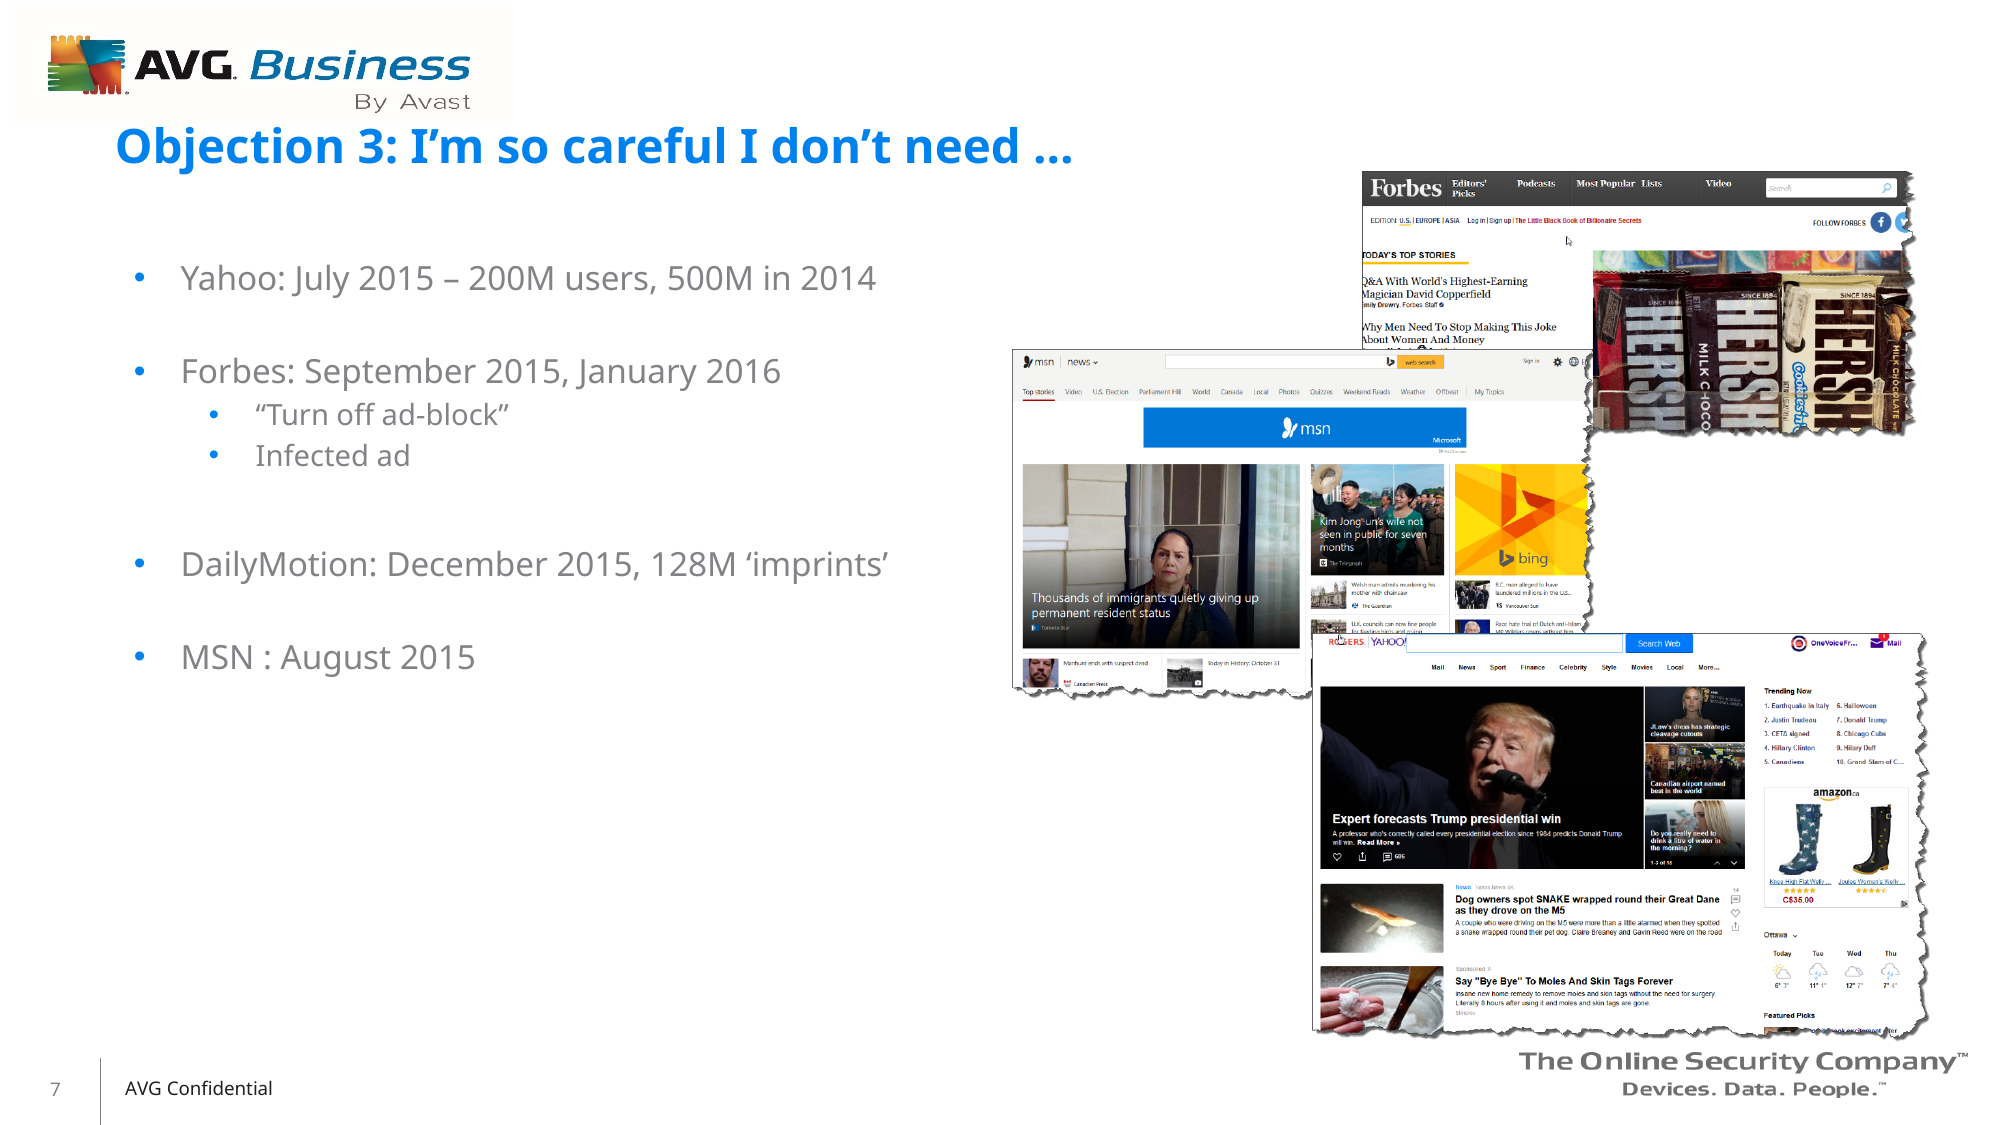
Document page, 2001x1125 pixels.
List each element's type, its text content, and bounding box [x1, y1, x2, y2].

list Yahoo: July 2015 – 200M users, 500M in 2014 Forbes: September 2015, January 2016 “Turn off ad-block” Infected ad DailyMotion: December 2015, 128M ‘imprints’ MSN : August 2015 [118, 249, 1075, 1018]
picture [1012, 171, 1938, 1048]
title Objection 3: I’m so careful I don’t need … [99, 107, 1904, 238]
picture [8, 6, 509, 123]
picture [1519, 1052, 1968, 1098]
